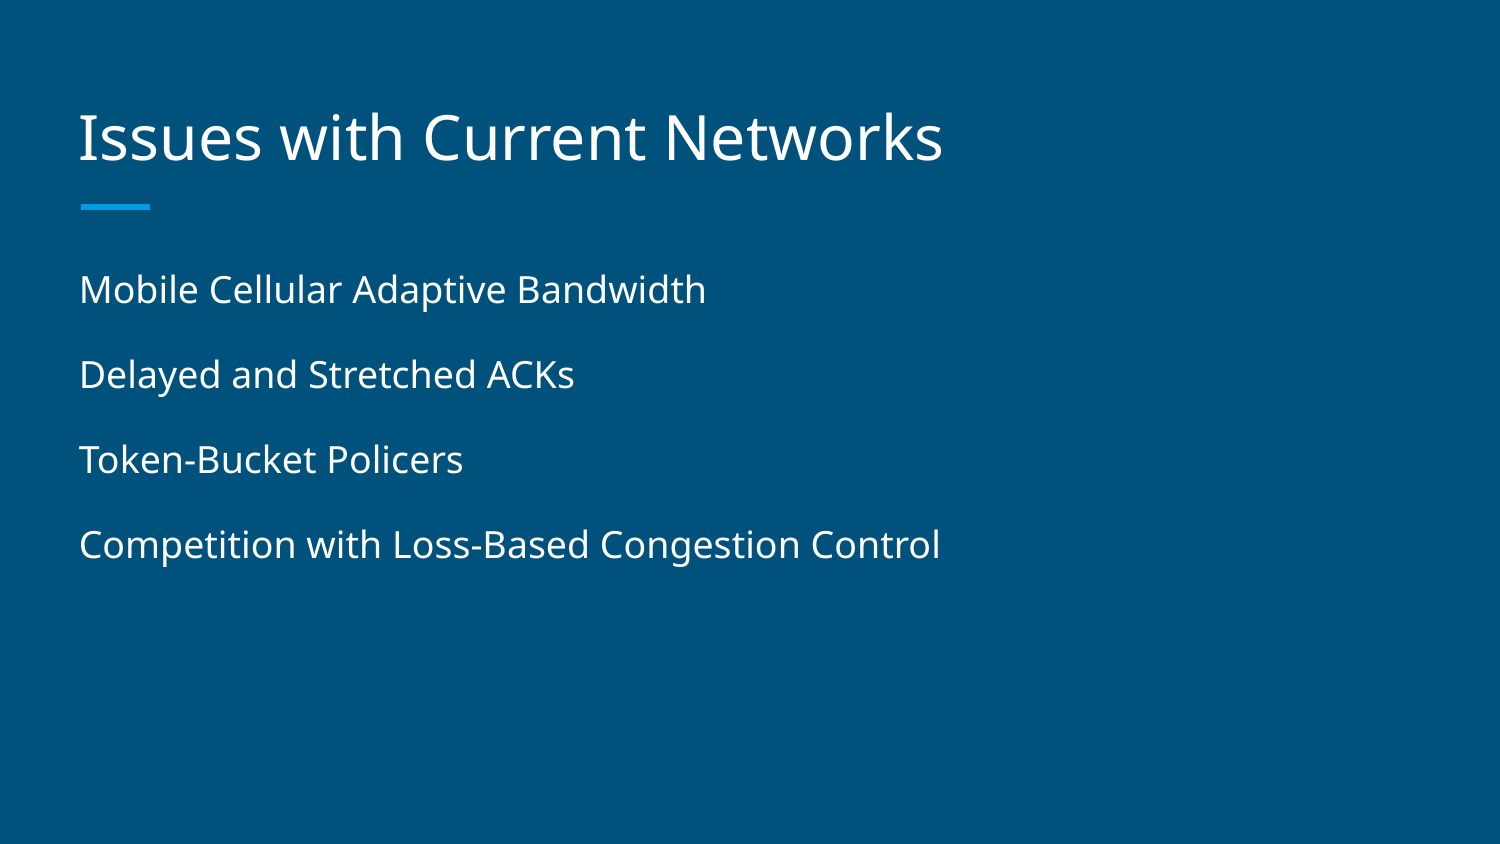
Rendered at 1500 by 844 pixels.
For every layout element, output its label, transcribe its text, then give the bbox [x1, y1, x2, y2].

title Issues with Current Networks [63, 75, 1437, 188]
list Mobile Cellular Adaptive Bandwidth Delayed and Stretched ACKs Token-Bucket Policers Competition with Loss-Based Congestion Control [63, 244, 1437, 750]
